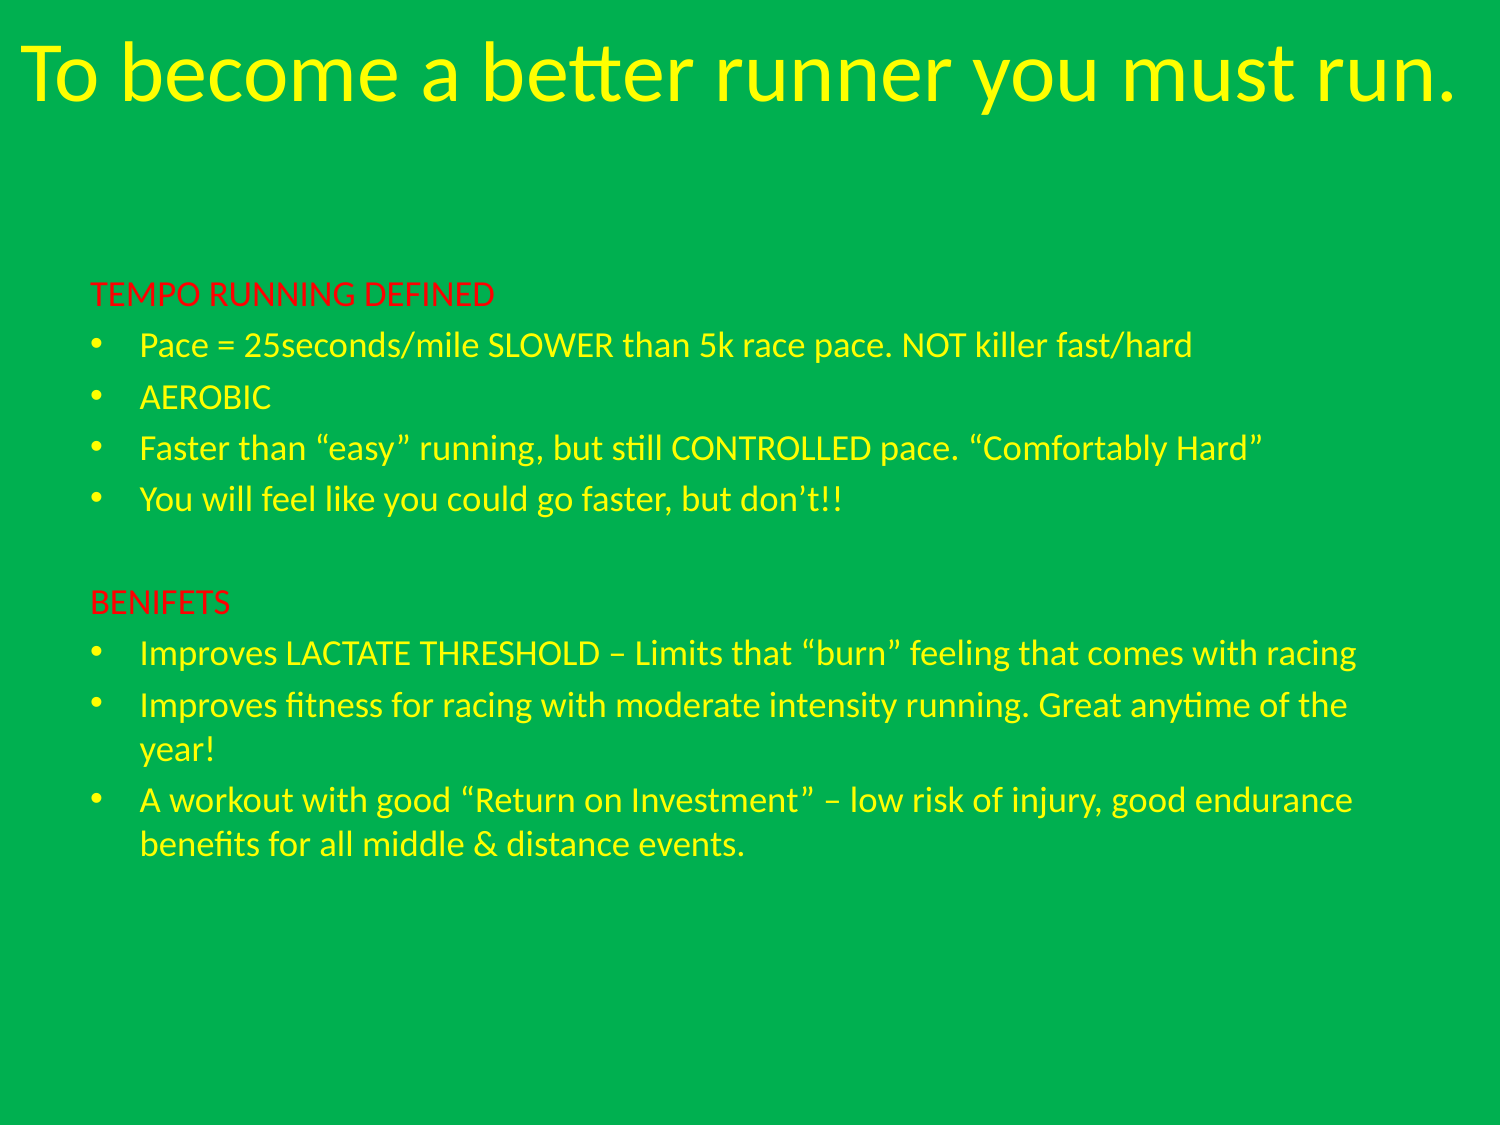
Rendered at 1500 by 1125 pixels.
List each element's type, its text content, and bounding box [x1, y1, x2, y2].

title To become a better runner you must run. [0, 0, 1500, 238]
list TEMPO RUNNING DEFINED Pace = 25seconds/mile SLOWER than 5k race pace. NOT killer fast/hard AEROBIC Faster than “easy” running, but still CONTROLLED pace. “Comfortably Hard” You will feel like you could go faster, but don’t!! BENIFETS Improves LACTATE THRESHOLD – Limits that “burn” feeling that comes with racing Improves fitness for racing with moderate intensity running. Great anytime of the year! A workout with good “Return on Investment” – low risk of injury, good endurance benefits for all middle & distance events. [75, 262, 1425, 1005]
